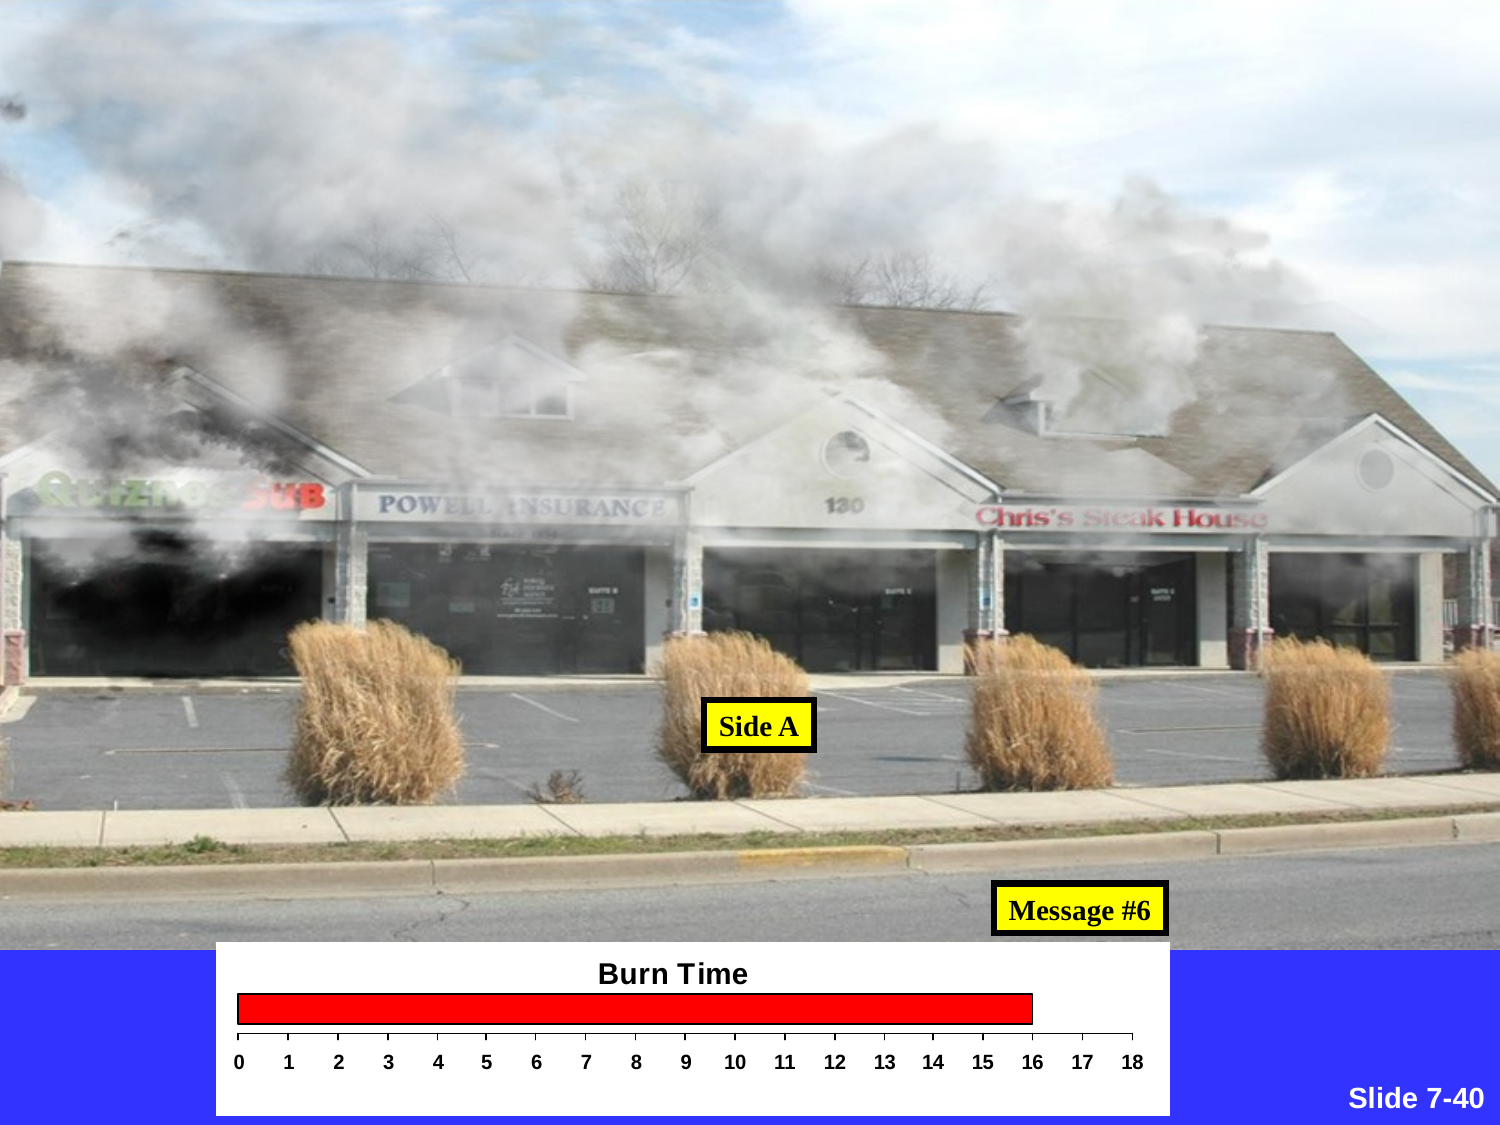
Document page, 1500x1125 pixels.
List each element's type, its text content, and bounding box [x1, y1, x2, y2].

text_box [216, 941, 1170, 1116]
slide_number Slide 7-325 [1149, 1071, 1500, 1125]
picture [0, 0, 1500, 951]
